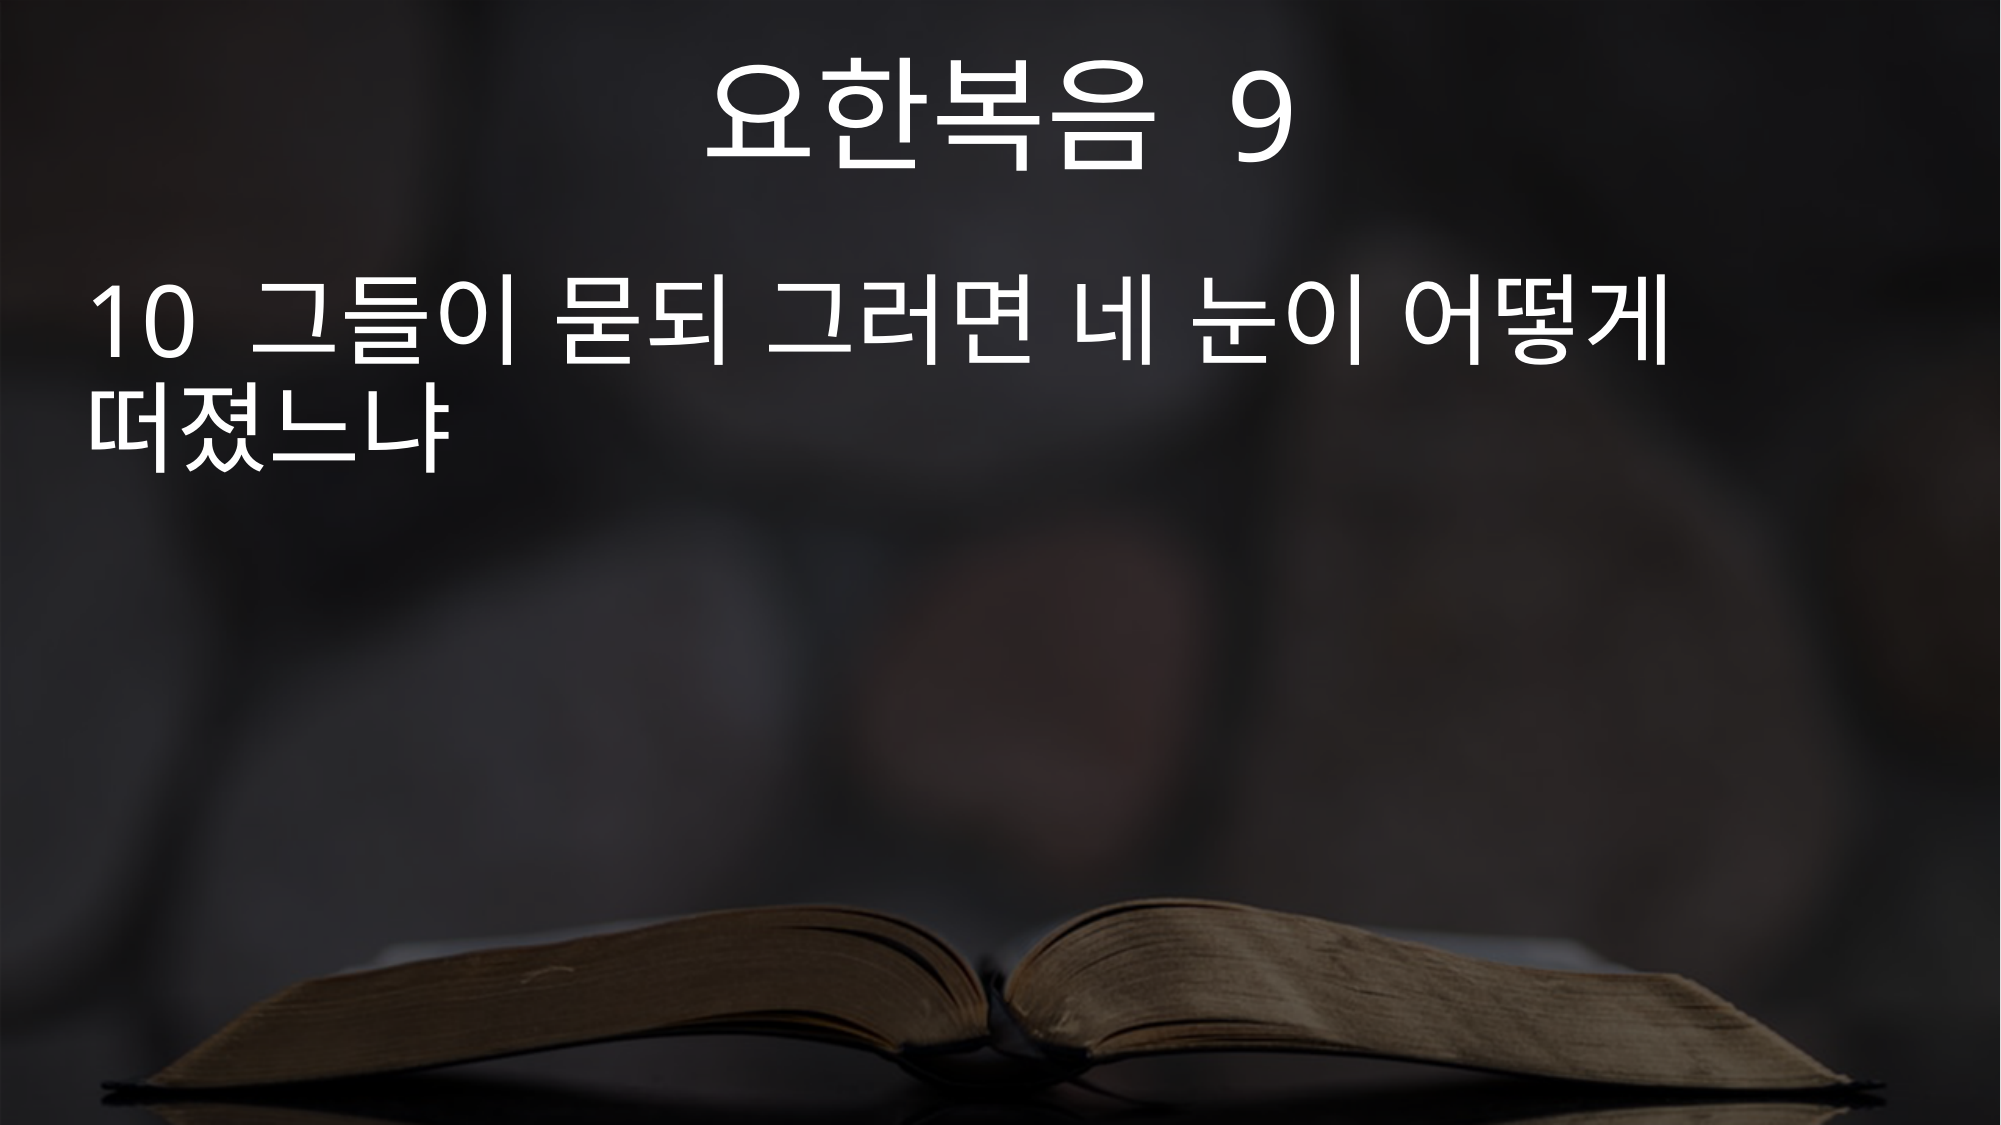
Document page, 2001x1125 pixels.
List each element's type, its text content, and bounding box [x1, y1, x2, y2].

footer 요한복음 9 [0, 32, 2000, 192]
list 10 그들이 묻되 그러면 네 눈이 어떻게 떠졌느냐 [69, 263, 1953, 423]
picture [0, 0, 2001, 1125]
